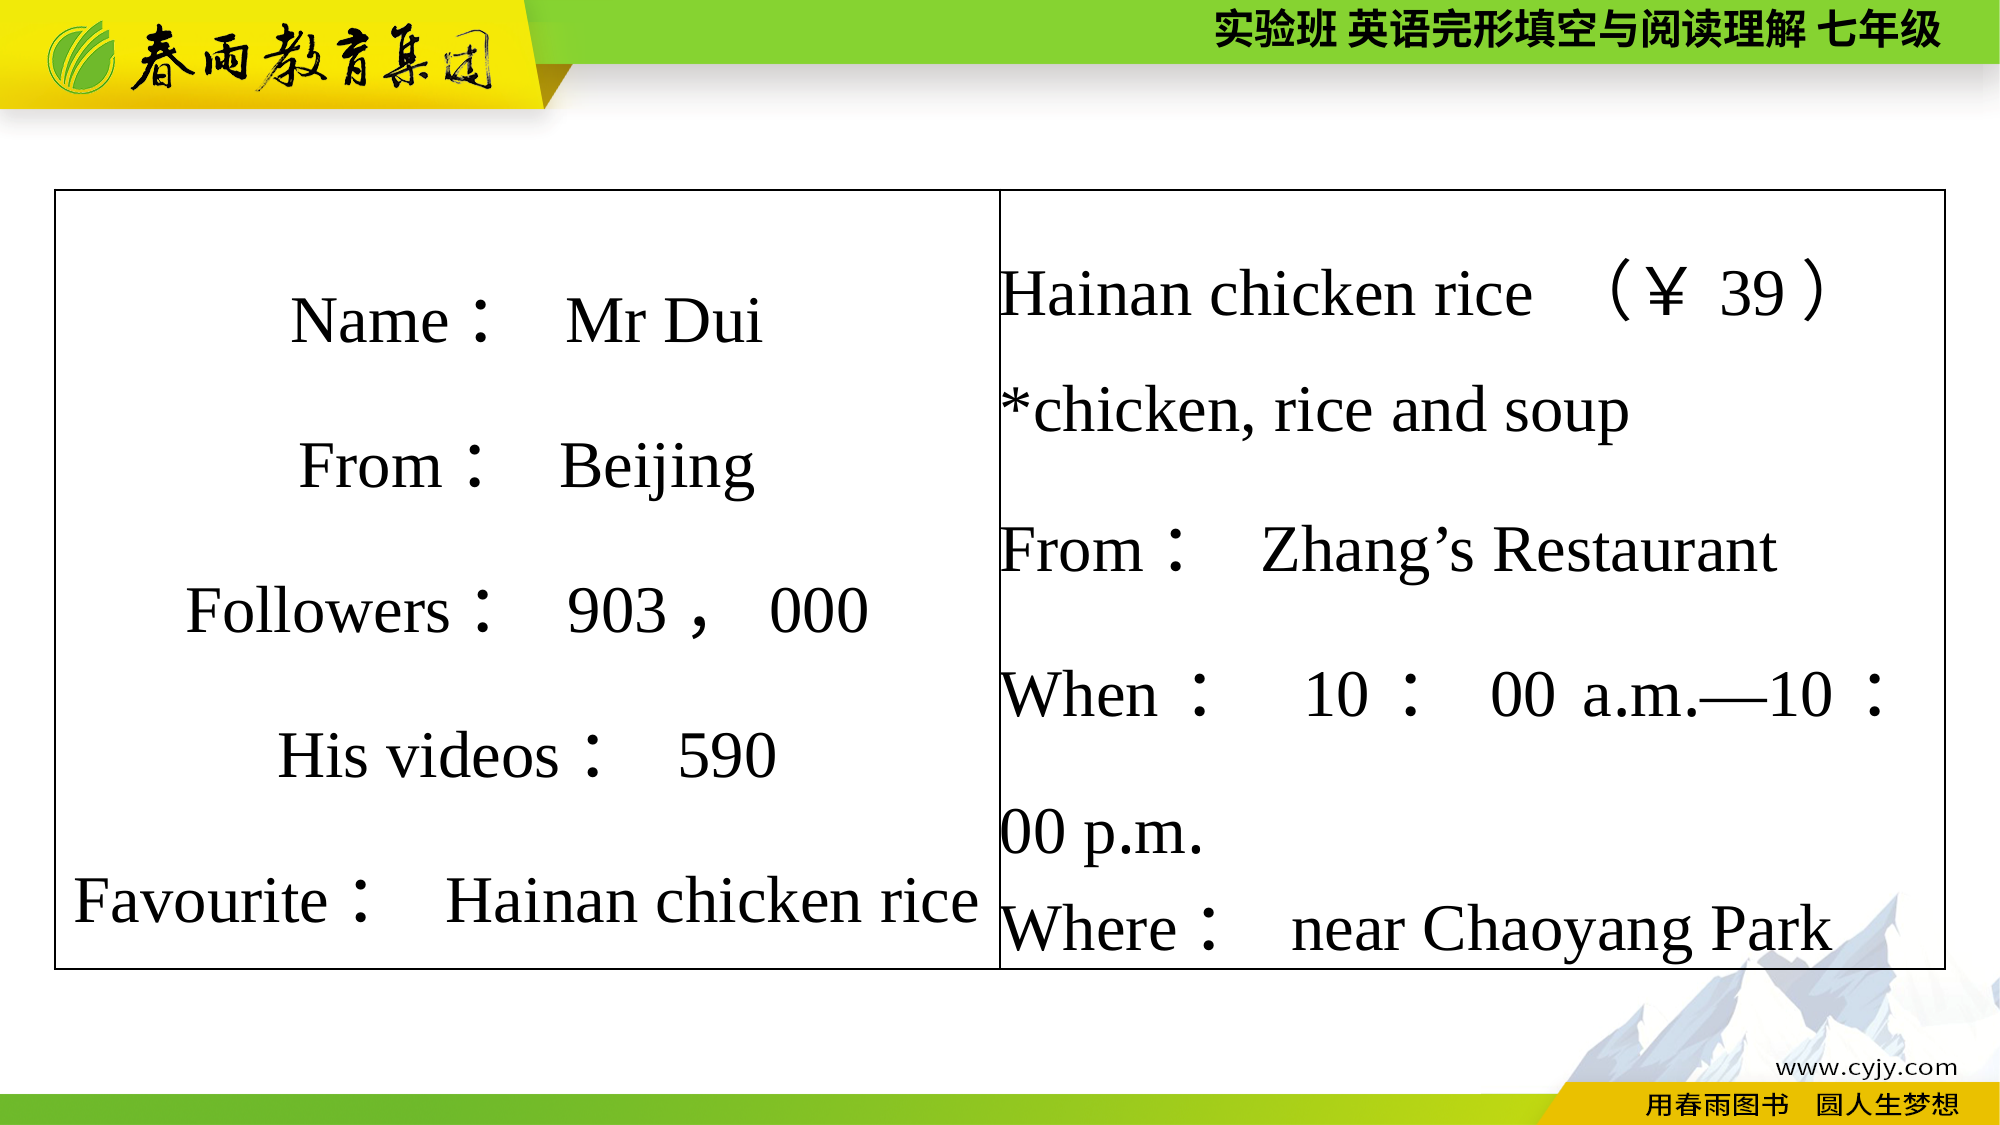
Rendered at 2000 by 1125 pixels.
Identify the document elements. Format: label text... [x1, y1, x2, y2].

picture [0, 0, 2000, 1125]
table_header Hainan chicken rice （￥39） *chicken, rice and soup From： Zhang’s Restaurant When： 10：00 a.m.—10：00 p.m. Where： near Chaoyang Park [1001, 191, 1944, 968]
table_header Name： Mr Dui From： Beijing Followers： 903，000 His videos： 590 Favourite： Hainan chicken rice [56, 191, 999, 968]
